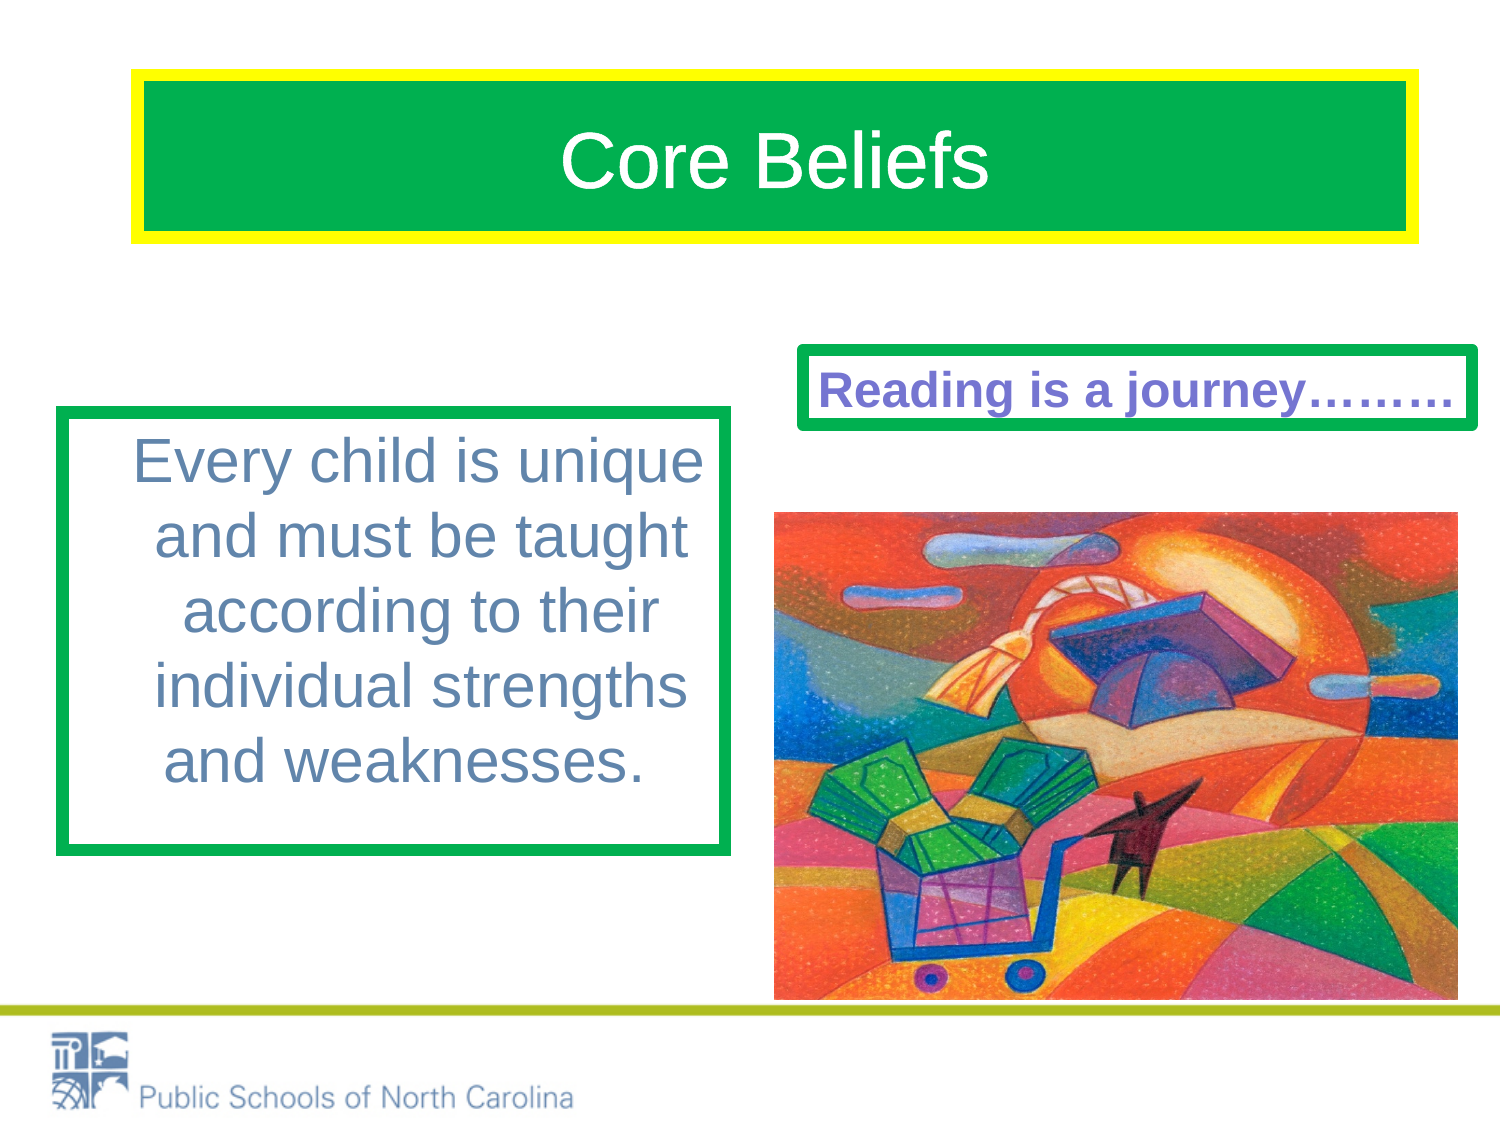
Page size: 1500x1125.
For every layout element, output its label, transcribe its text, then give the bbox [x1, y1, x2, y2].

picture [0, 1, 1500, 1124]
title I Knew You Could Craig Dorfman [74, 37, 1426, 225]
text_box Core Beliefs [137, 74, 1413, 238]
list Every child is unique and must be taught according to their individual strengths and weaknesses. [62, 412, 726, 851]
text_box Reading is a journey……… [803, 349, 1472, 425]
